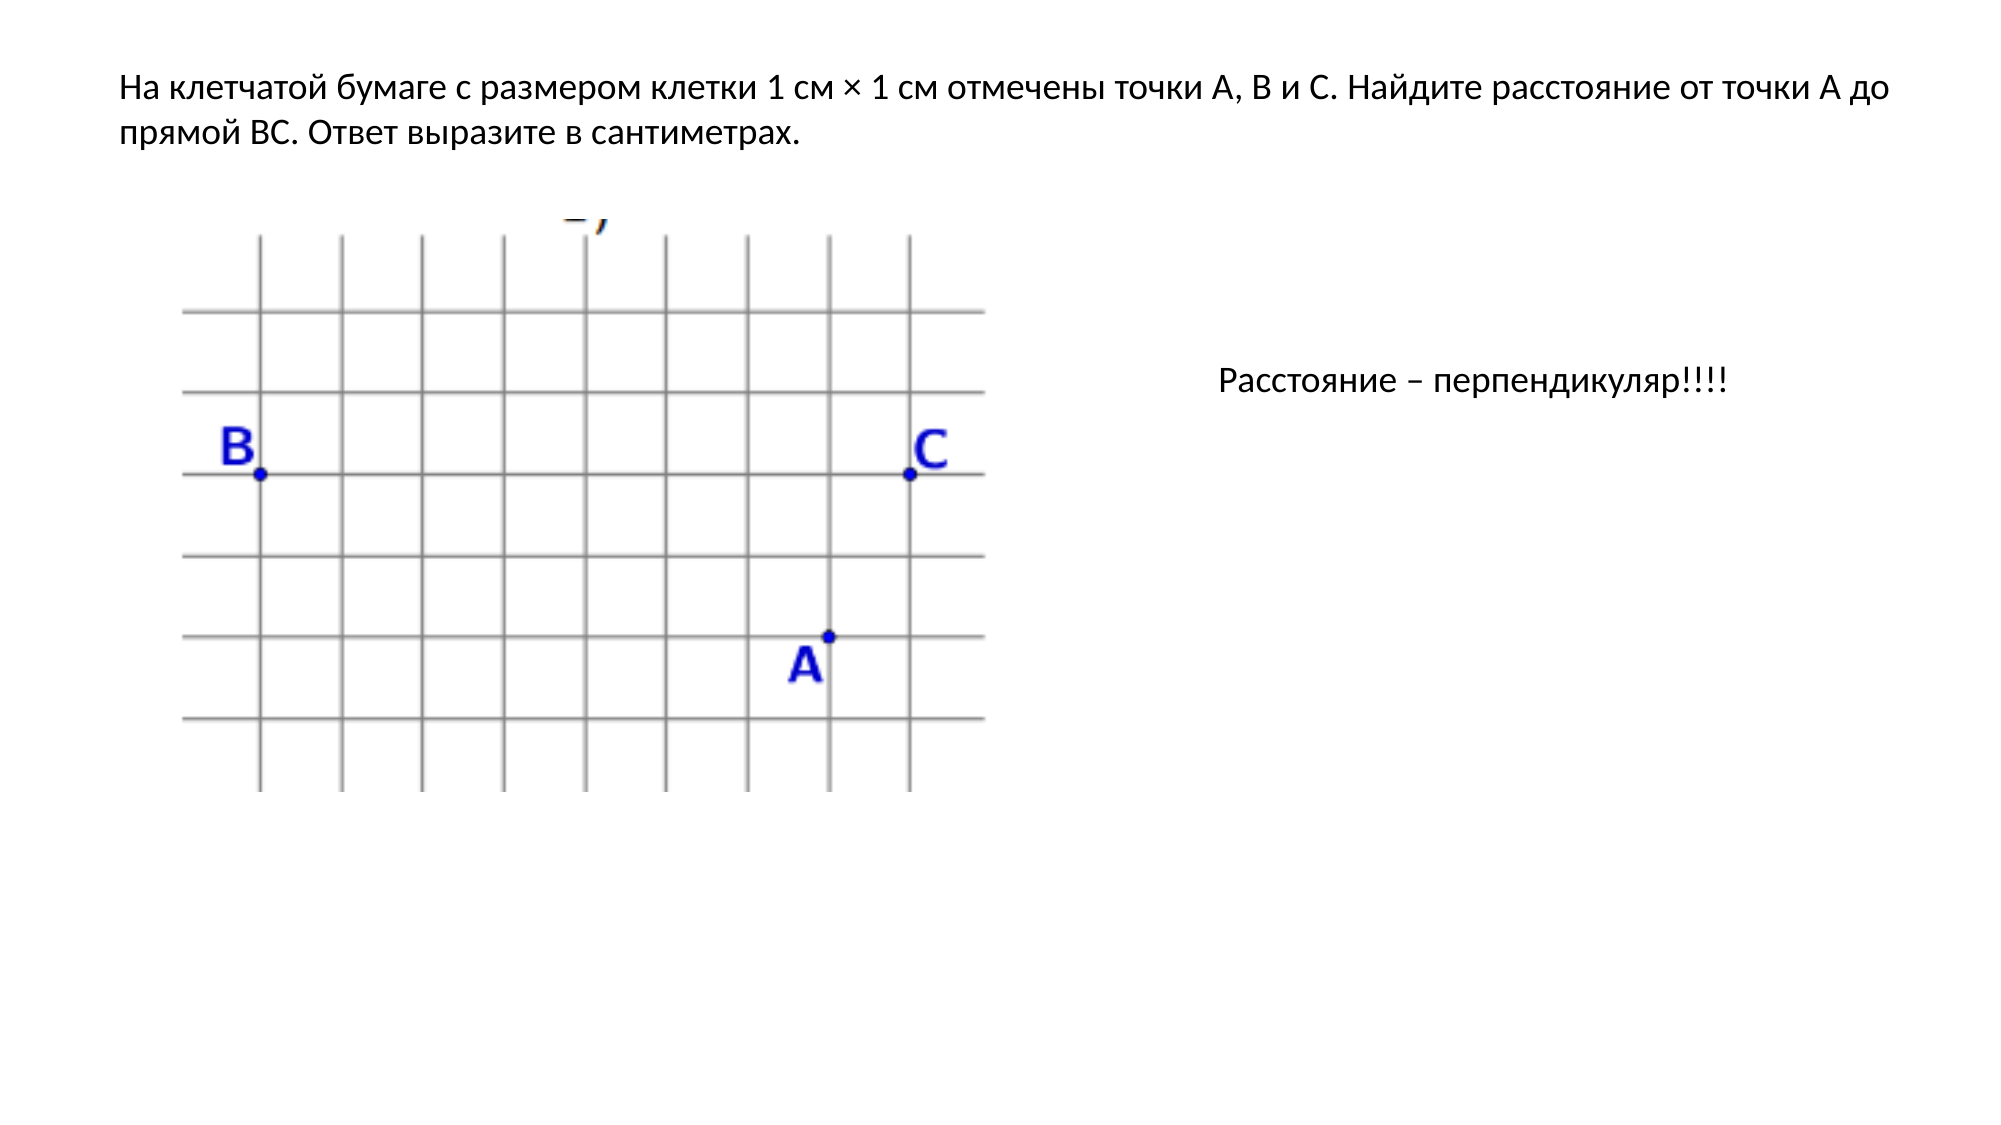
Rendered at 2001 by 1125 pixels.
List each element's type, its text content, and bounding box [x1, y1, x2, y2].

text_box Расстояние – перпендикуляр!!!! [1203, 347, 1745, 408]
picture [175, 219, 1000, 792]
text_box На клетчатой бумаге с размером клетки 1 см × 1 см отмечены точки А, В и С. Найдите расстояние от точки А до прямой ВС. Ответ выразите в сантиметрах. [104, 54, 1929, 160]
